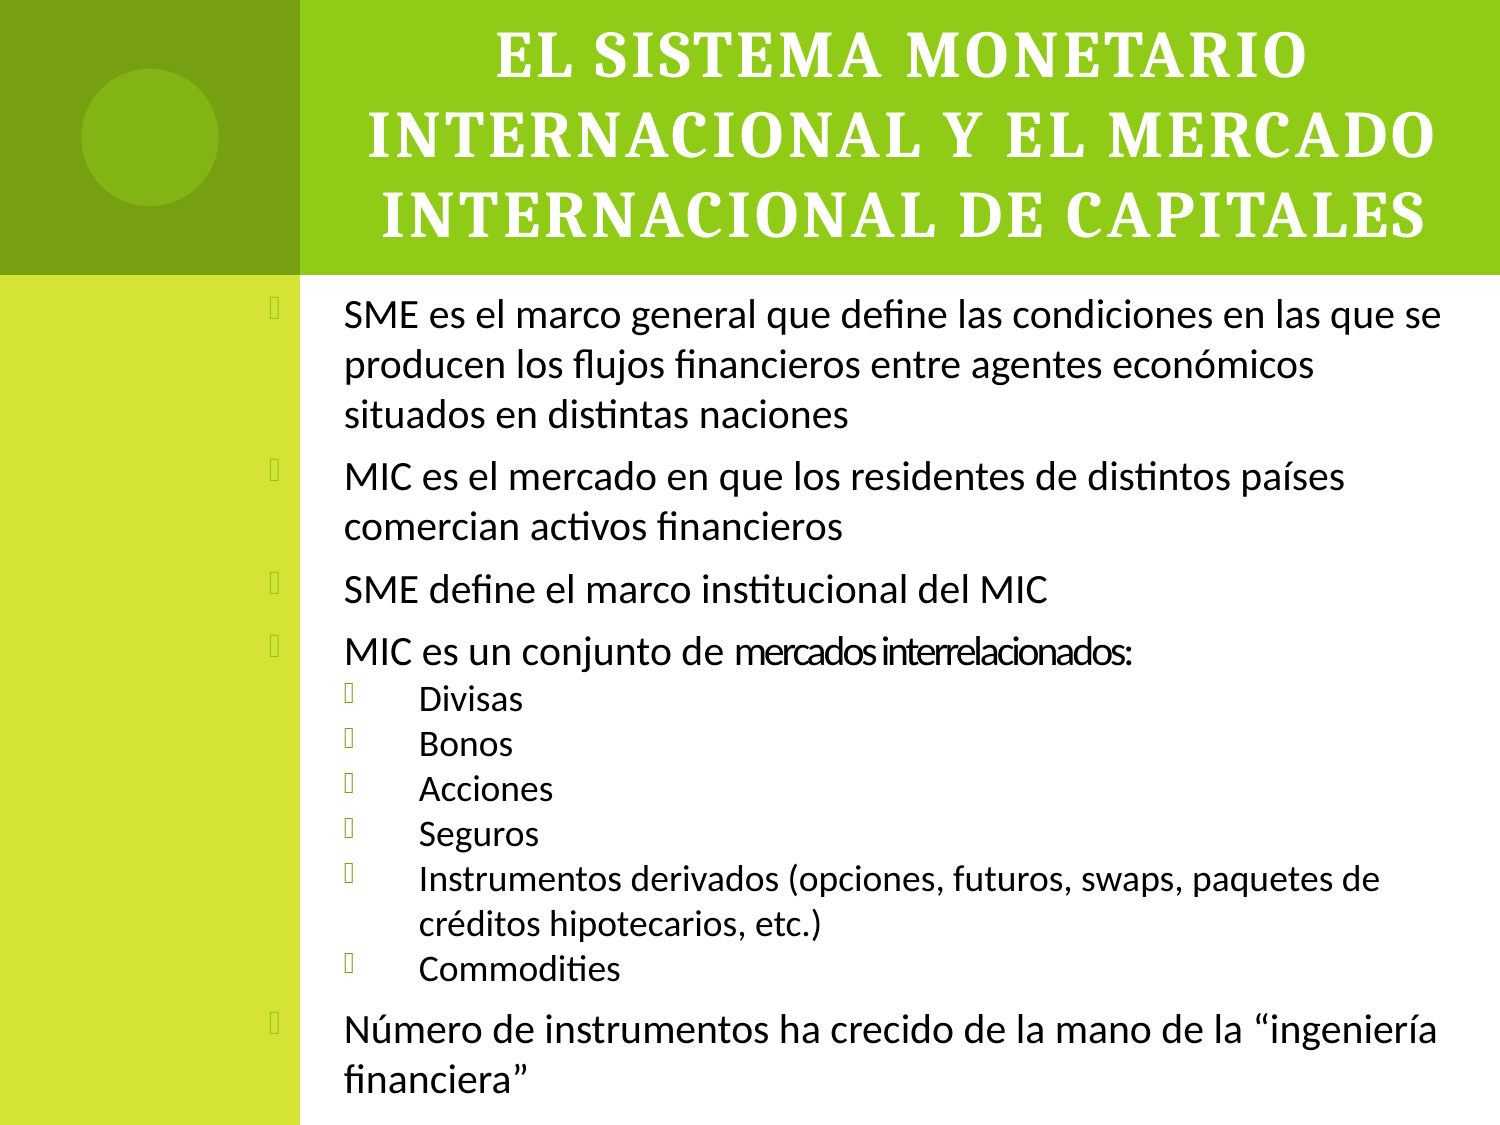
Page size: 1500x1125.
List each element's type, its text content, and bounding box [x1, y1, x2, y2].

title El sistema monetario internacional y el mercado internacional de capitales [336, 37, 1471, 225]
list SME es el marco general que define las condiciones en las que se producen los flujos financieros entre agentes económicos situados en distintas naciones MIC es el mercado en que los residentes de distintos países comercian activos financieros SME define el marco institucional del MIC MIC es un conjunto de mercados interrelacionados: Divisas Bonos Acciones Seguros Instrumentos derivados (opciones, futuros, swaps, paquetes de créditos hipotecarios, etc.) Commodities Número de instrumentos ha crecido de la mano de la “ingeniería financiera” [253, 278, 1471, 1083]
